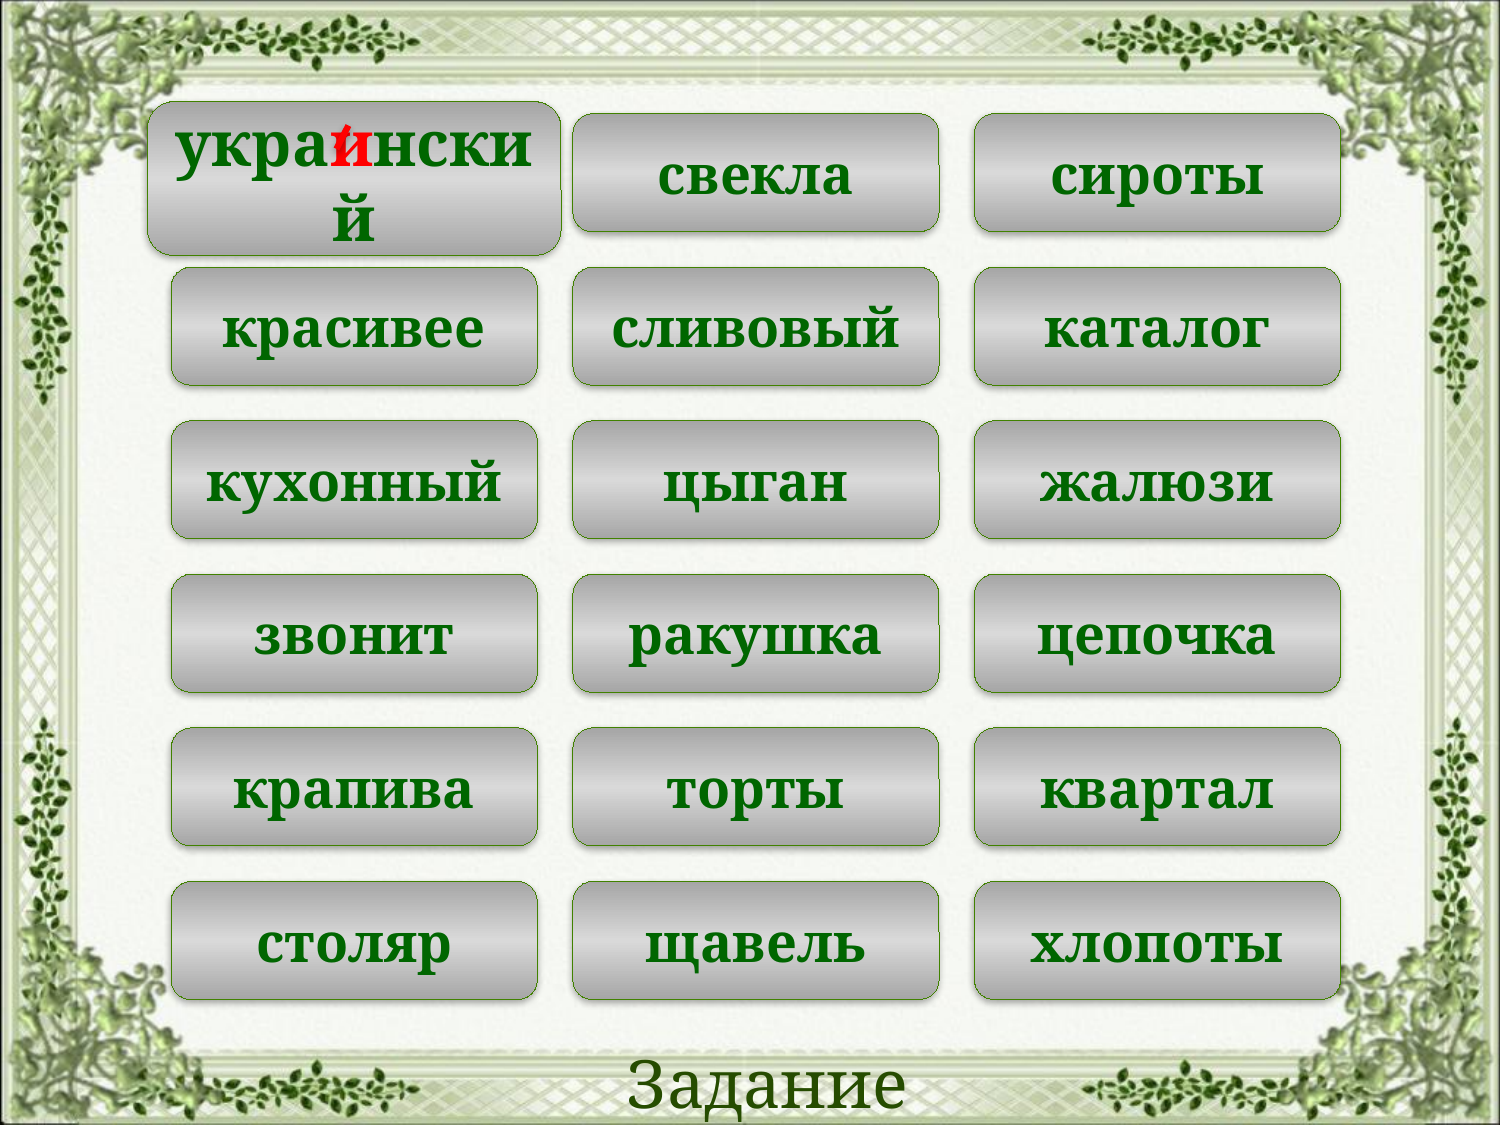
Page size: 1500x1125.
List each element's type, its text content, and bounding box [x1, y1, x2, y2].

text_box хлопоты [974, 881, 1341, 1000]
picture [0, 0, 1500, 1125]
text_box каталог [974, 267, 1341, 386]
text_box торты [572, 727, 940, 846]
text_box крапива [171, 727, 538, 846]
text_box ракушка [572, 574, 940, 693]
text_box свекла [572, 113, 940, 232]
text_box столяр [171, 881, 538, 1000]
text_box цепочка [974, 574, 1341, 693]
text_box сироты [974, 113, 1341, 232]
text_box звонит [171, 574, 538, 693]
text_box Задание [584, 1034, 951, 1125]
text_box жалюзи [974, 420, 1341, 539]
text_box красивее [171, 267, 538, 386]
text_box квартал [974, 727, 1341, 846]
text_box щавель [572, 881, 940, 1000]
text_box украинский [147, 101, 562, 256]
text_box сливовый [572, 267, 940, 386]
text_box кухонный [171, 420, 538, 539]
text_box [336, 125, 349, 150]
text_box цыган [572, 420, 940, 539]
